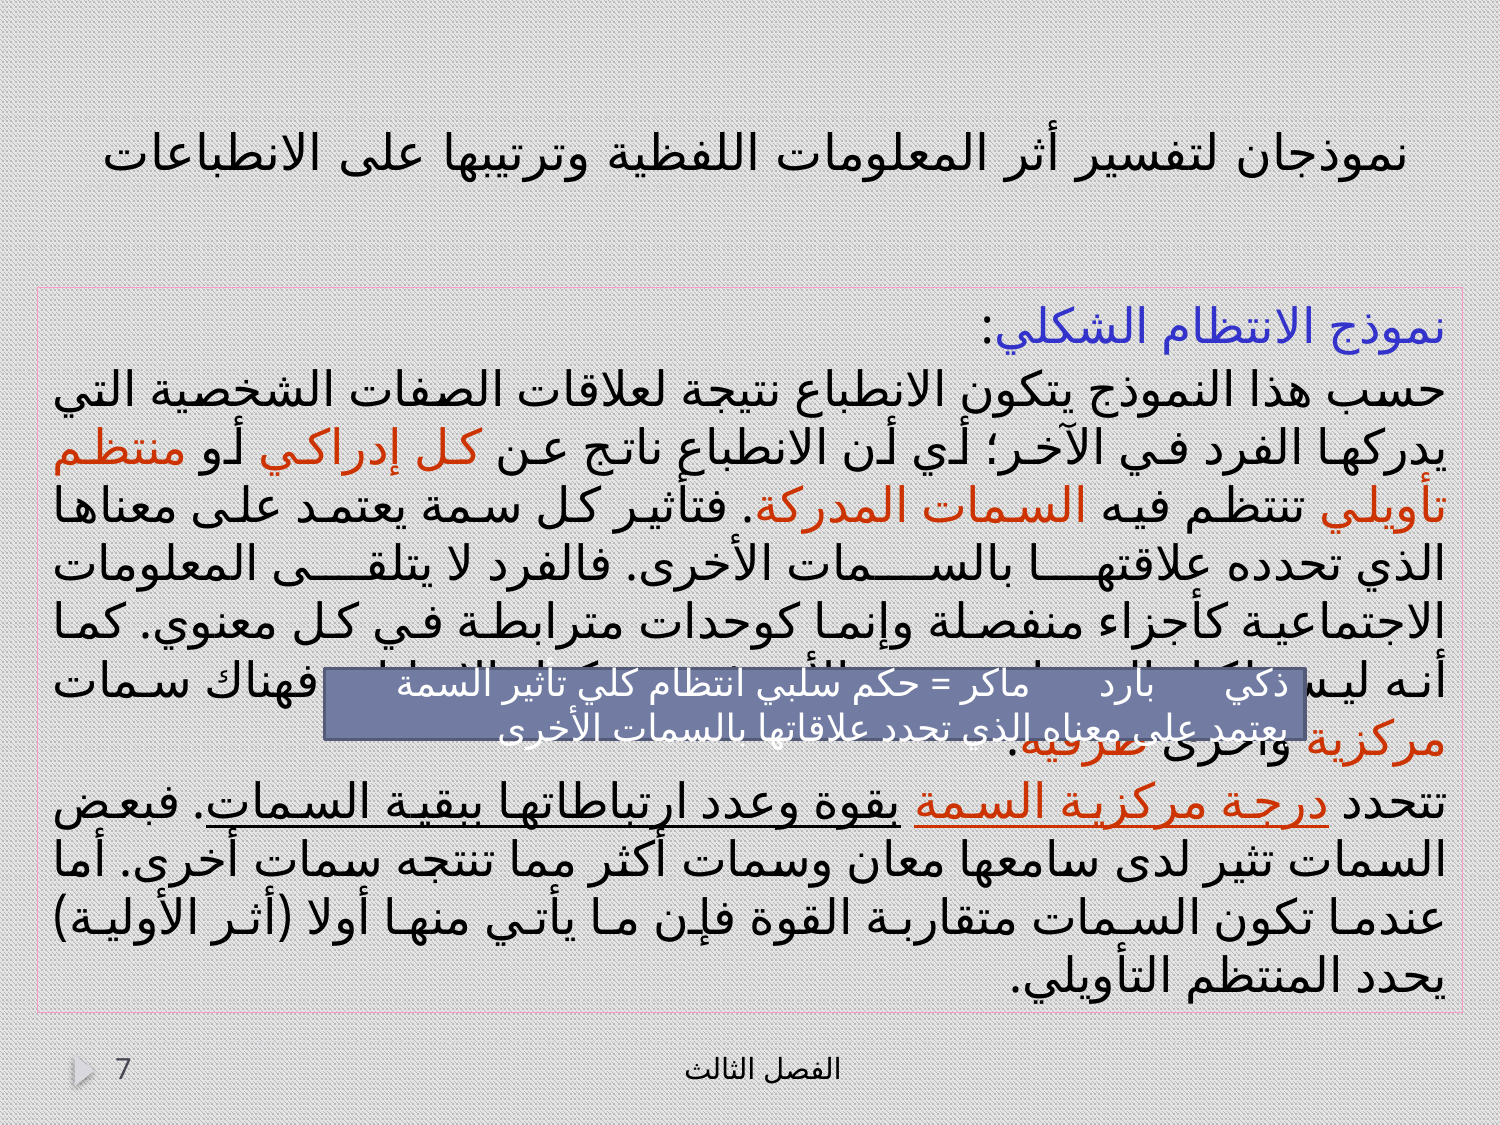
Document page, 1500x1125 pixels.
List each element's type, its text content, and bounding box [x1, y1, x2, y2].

footer الفصل الثالث [475, 1042, 1051, 1103]
slide_number 7 [100, 1042, 426, 1103]
list نموذج الانتظام الشكلي: حسب هذا النموذج يتكون الانطباع نتيجة لعلاقات الصفات الشخصية التي يدركها الفرد في الآخر؛ أي أن الانطباع ناتج عن كل إدراكي أو منتظم تأويلي تنتظم فيه السمات المدركة. فتأثير كل سمة يعتمد على معناها الذي تحدده علاقتها بالسمات الأخرى. فالفرد لا يتلقى المعلومات الاجتماعية كأجزاء منفصلة وإنما كوحدات مترابطة في كل معنوي. كما أنه ليس لكل السمات نفس الأثر في تشكيل الانطباع، فهناك سمات مركزية وأخرى طرفية. تتحدد درجة مركزية السمة بقوة وعدد ارتباطاتها ببقية السمات. فبعض السمات تثير لدى سامعها معان وسمات أكثر مما تنتجه سمات أخرى. أما عندما تكون السمات متقاربة القوة فإن ما يأتي منها أولا (أثر الأولية) يحدد المنتظم التأويلي. [37, 287, 1463, 1013]
text_box ذكي بارد ماكر = حكم سلبي انتظام كلي تأثير السمة يعتمد على معناه الذي تحدد علاقاتها بالسمات الأخرى [323, 667, 1307, 741]
title نموذجان لتفسير أثر المعلومات اللفظية وترتيبها على الانطباعات [75, 24, 1425, 188]
